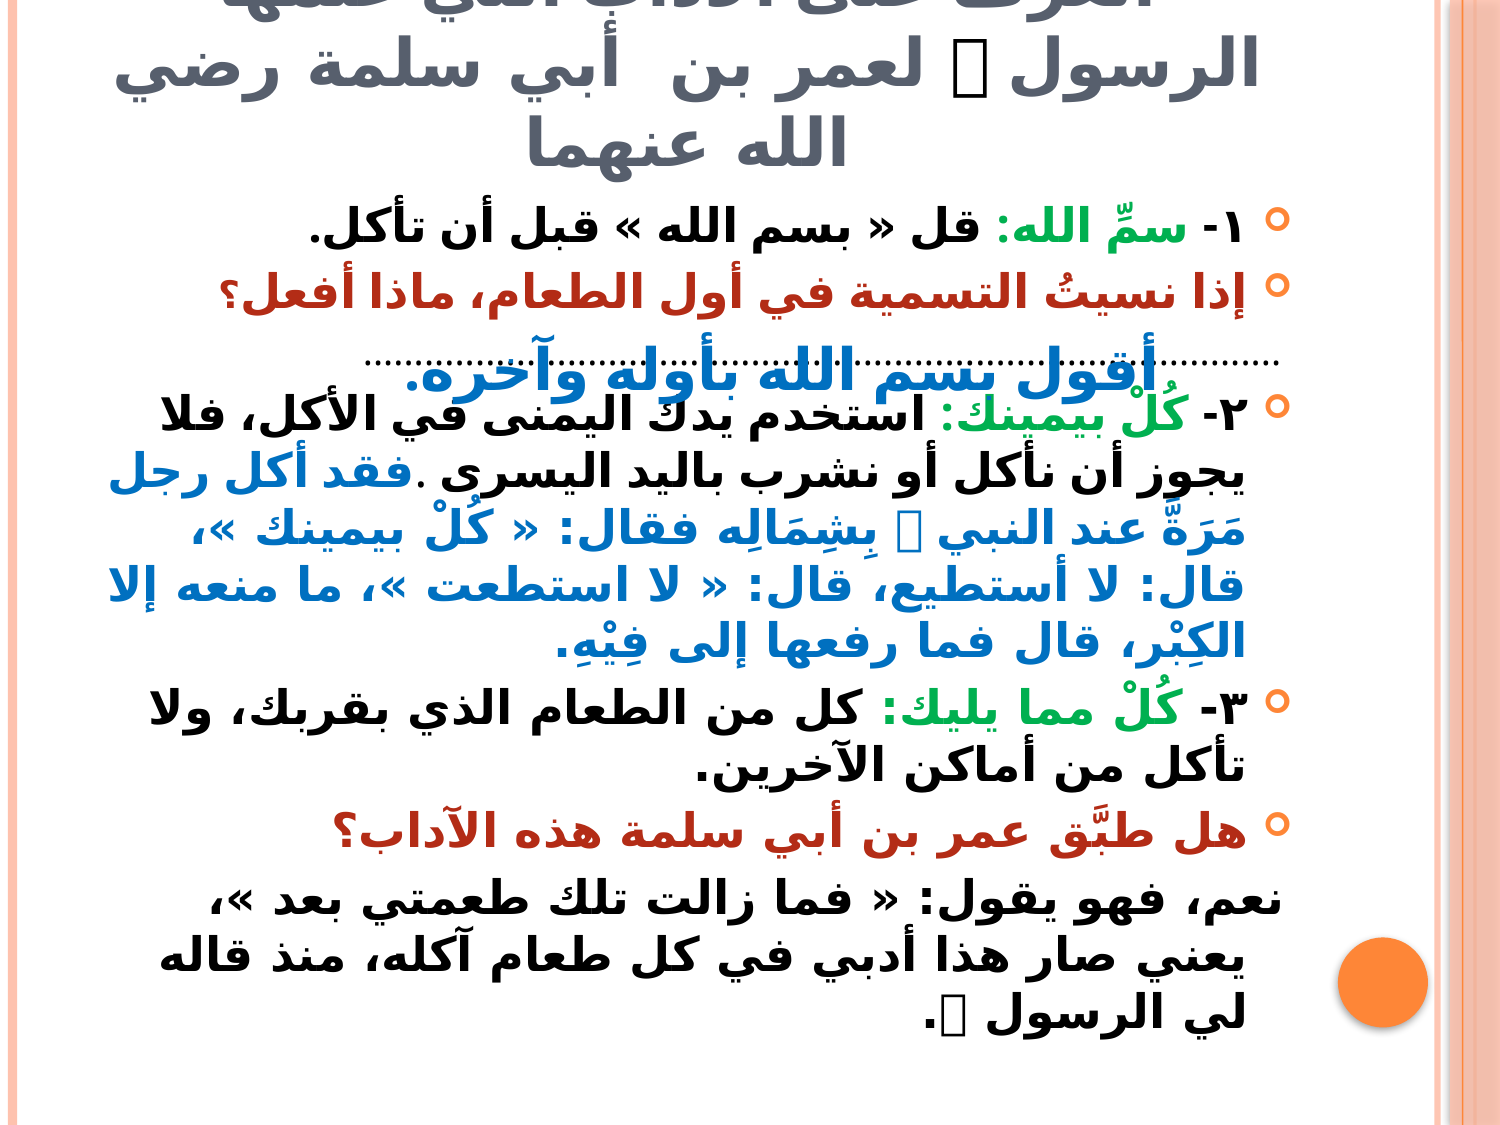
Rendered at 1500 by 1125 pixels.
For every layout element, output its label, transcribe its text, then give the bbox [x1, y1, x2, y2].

list ١- سمِّ الله: قل « بسم الله » قبل أن تأكل. إذا نسيتُ التسمية في أول الطعام، ماذا أفعل؟ .......................................................................................... ٢- كُلْ بيمينك: استخدم يدك اليمنى في الأكل، فلا يجوز أن نأكل أو نشرب باليد اليسرى .فقد أكل رجل مَرَةَّ عند النبي  بِشِمَالِه فقال: « كُلْ بيمينك »، قال: لا أستطيع، قال: « لا استطعت »، ما منعه إلا الكِبْر، قال فما رفعها إلى فِيْهِ. ٣- كُلْ مما يليك: كل من الطعام الذي بقربك، ولا تأكل من أماكن الآخرين. هل طبَّق عمر بن أبي سلمة هذه الآداب؟ نعم، فهو يقول: « فما زالت تلك طعمتي بعد »، يعني صار هذا أدبي في كل طعام آكله، منذ قاله لي الرسول . [75, 187, 1300, 1062]
text_box أقول بسم الله بأوله وآخره. [349, 324, 1175, 410]
title أتعرف على الآداب التي علمها الرسول  لعمر بن أبي سلمة رضي الله عنهما [75, 62, 1300, 187]
